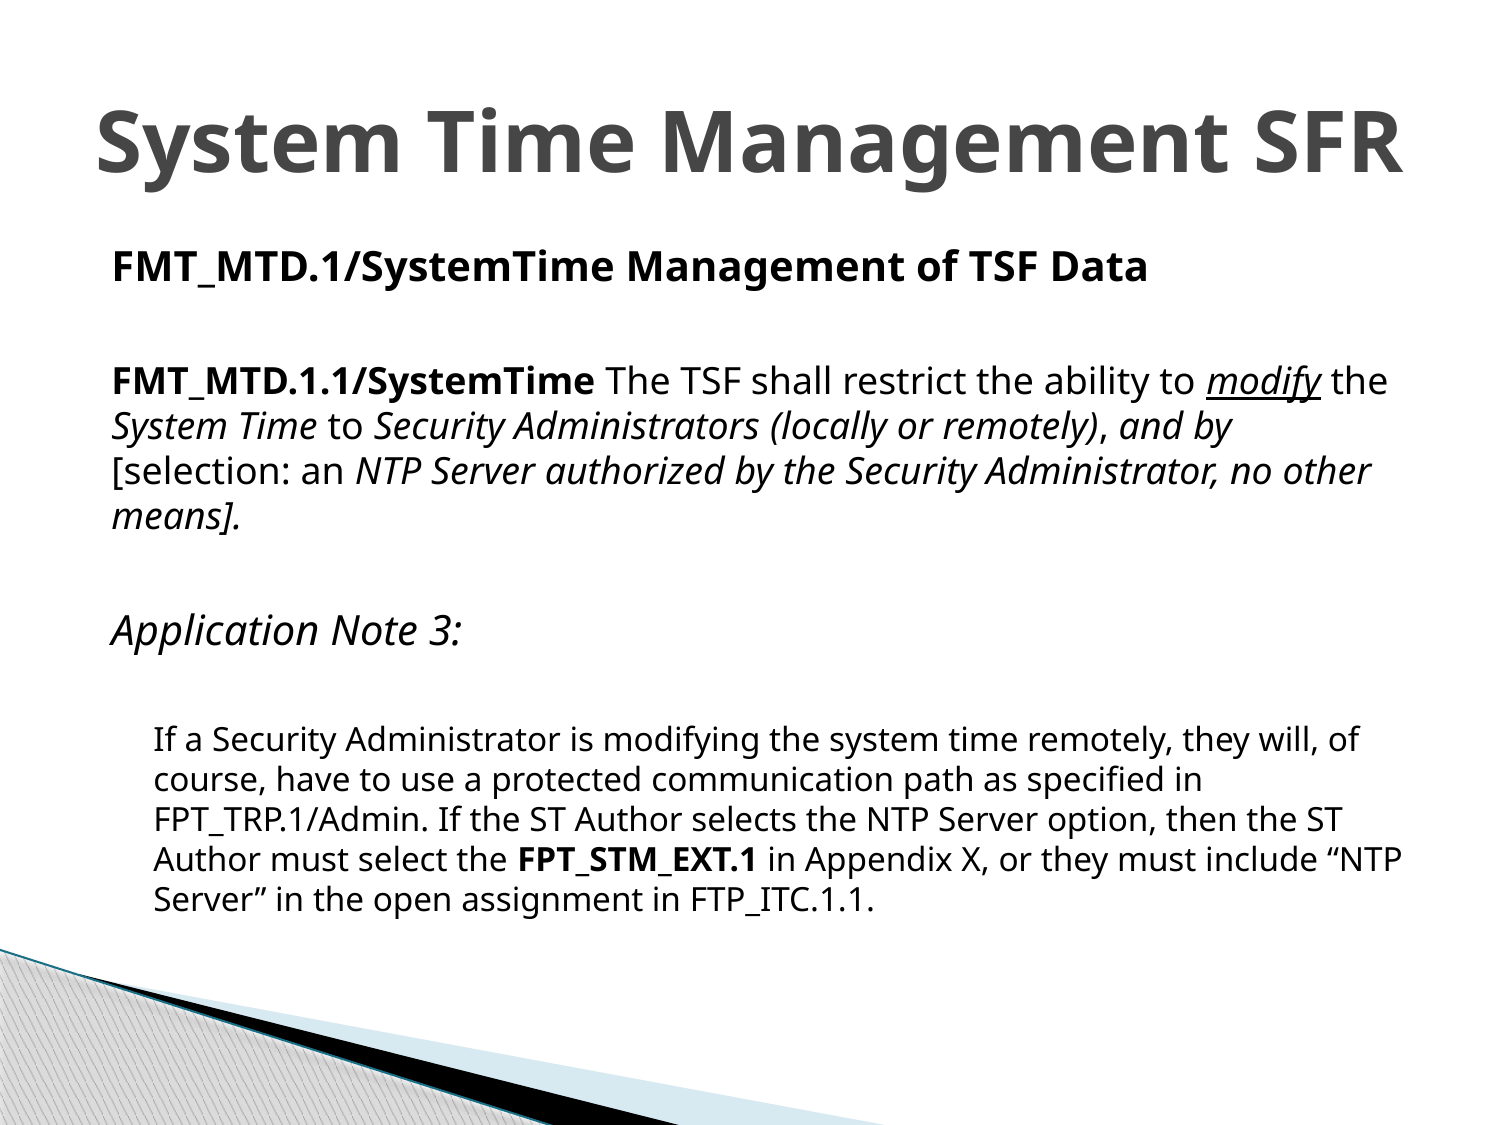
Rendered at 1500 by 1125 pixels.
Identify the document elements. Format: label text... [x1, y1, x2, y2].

title System Time Management SFR [75, 45, 1425, 233]
list FMT_MTD.1/SystemTime Management of TSF Data FMT_MTD.1.1/SystemTime The TSF shall restrict the ability to modify the System Time to Security Administrators (locally or remotely), and by [selection: an NTP Server authorized by the Security Administrator, no other means]. Application Note 3: If a Security Administrator is modifying the system time remotely, they will, of course, have to use a protected communication path as specified in FPT_TRP.1/Admin. If the ST Author selects the NTP Server option, then the ST Author must select the FPT_STM_EXT.1 in Appendix X, or they must include “NTP Server” in the open assignment in FTP_ITC.1.1. [78, 232, 1429, 975]
